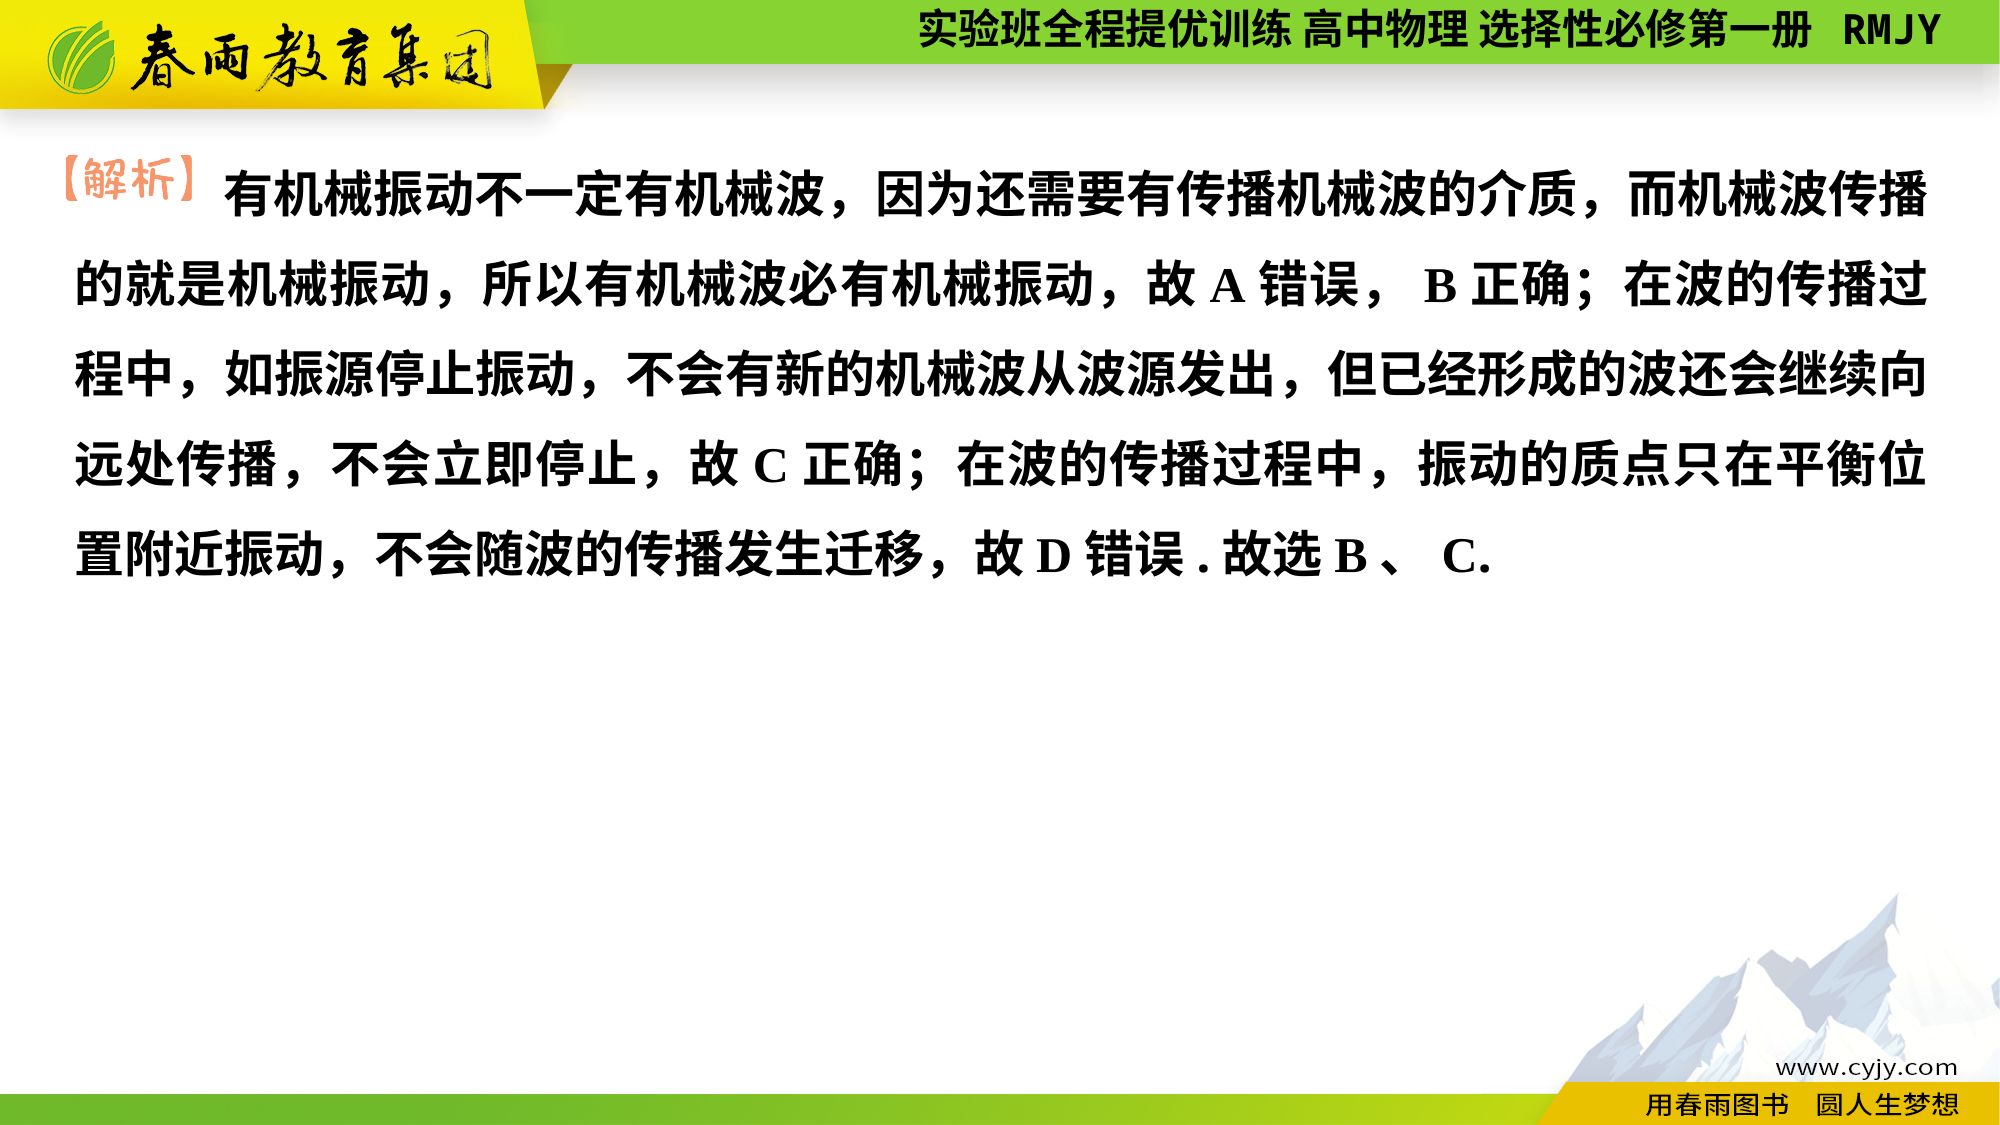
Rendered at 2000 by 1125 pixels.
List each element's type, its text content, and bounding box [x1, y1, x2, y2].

list 有机械振动不一定有机械波，因为还需要有传播机械波的介质，而机械波传播的就是机械振动，所以有机械波必有机械振动，故A错误，B正确；在波的传播过程中，如振源停止振动，不会有新的机械波从波源发出，但已经形成的波还会继续向远处传播，不会立即停止，故C正确；在波的传播过程中，振动的质点只在平衡位置附近振动，不会随波的传播发生迁移，故D错误.故选B、C. [59, 125, 1944, 595]
picture [0, 0, 2000, 1125]
